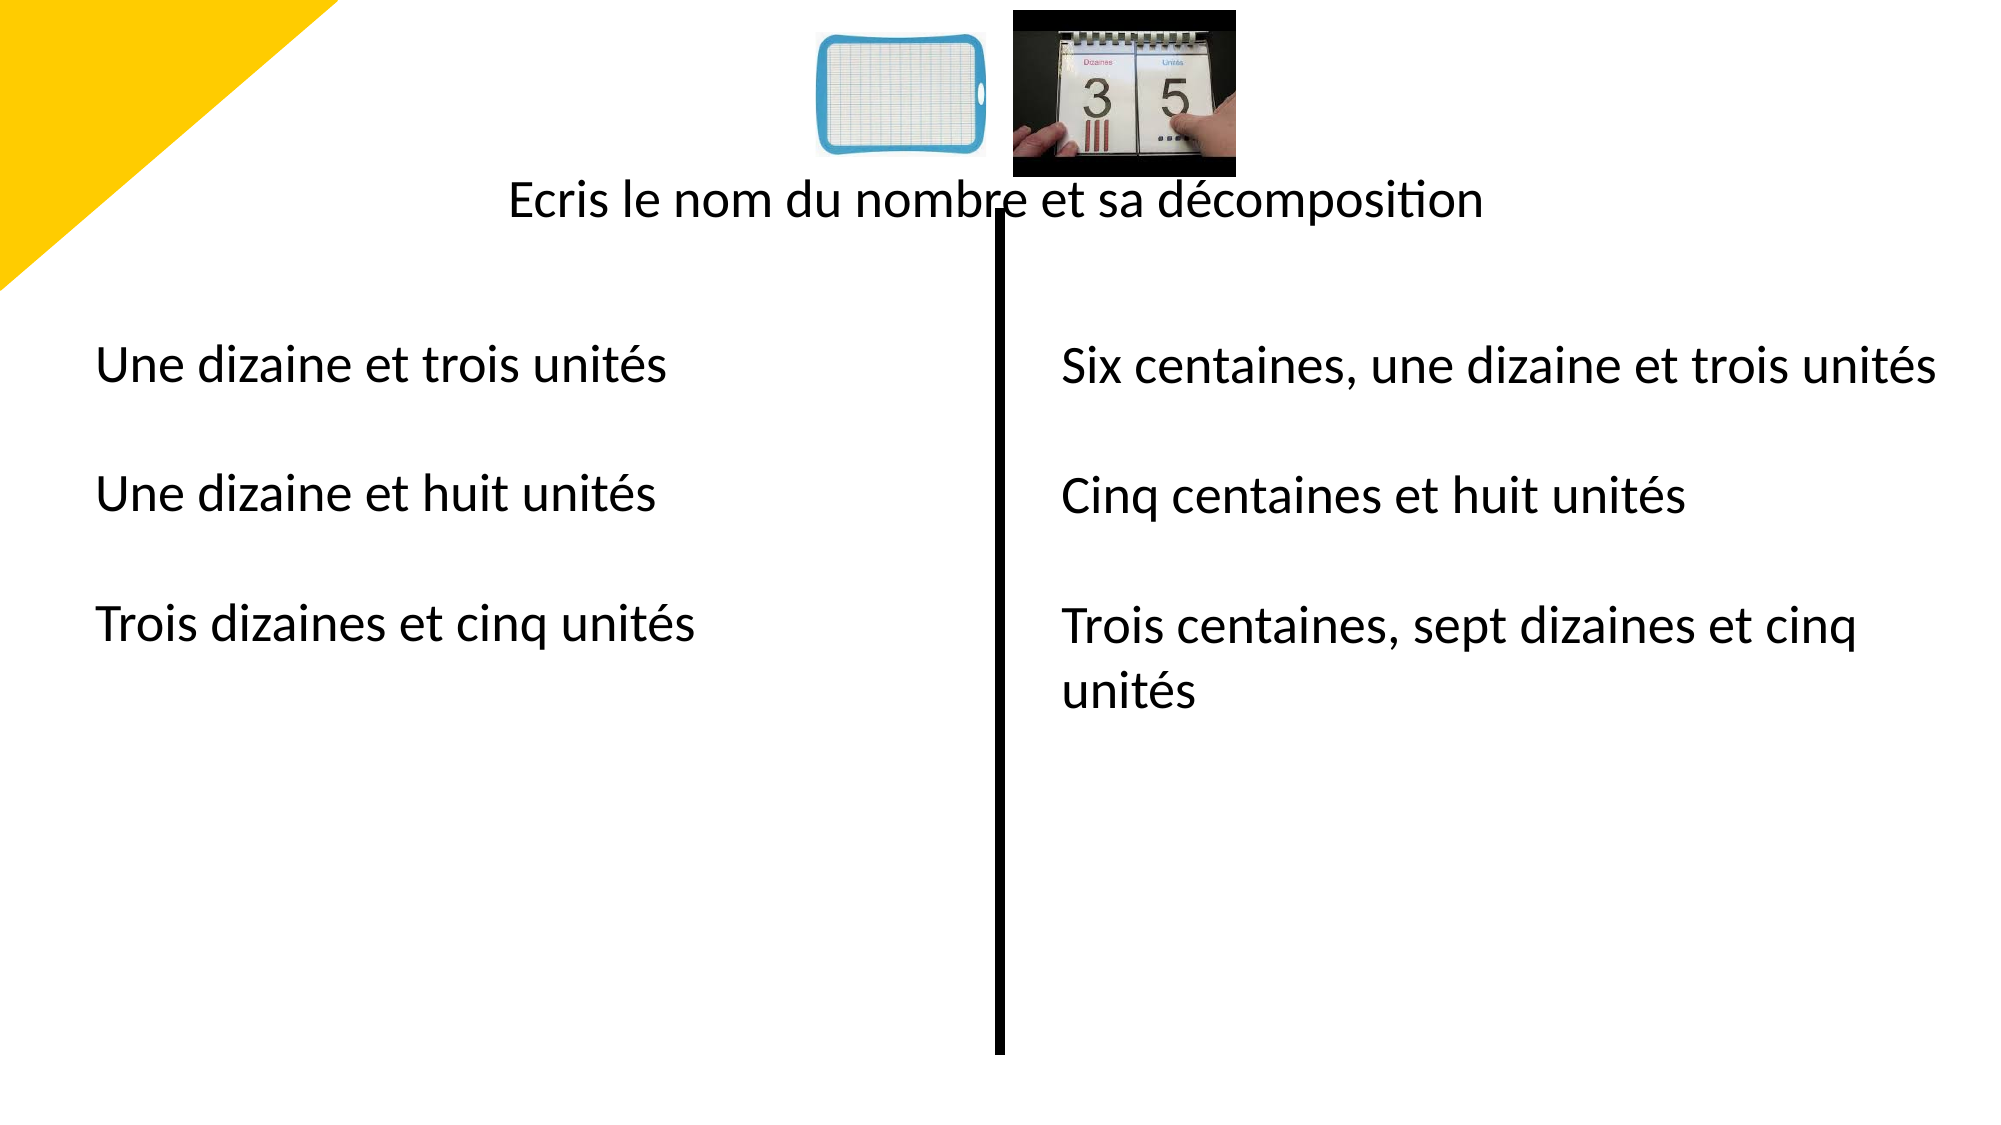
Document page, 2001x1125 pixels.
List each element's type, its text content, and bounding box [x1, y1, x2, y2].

text_box Une dizaine et trois unités Une dizaine et huit unités Trois dizaines et cinq unités [80, 320, 999, 661]
picture [1013, 10, 1236, 177]
text_box Ecris le nom du nombre et sa décomposition [493, 156, 1507, 236]
text_box Six centaines, une dizaine et trois unités Cinq centaines et huit unités Trois centaines, sept dizaines et cinq unités [1046, 322, 1967, 727]
picture [815, 32, 987, 157]
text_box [0, 0, 337, 290]
